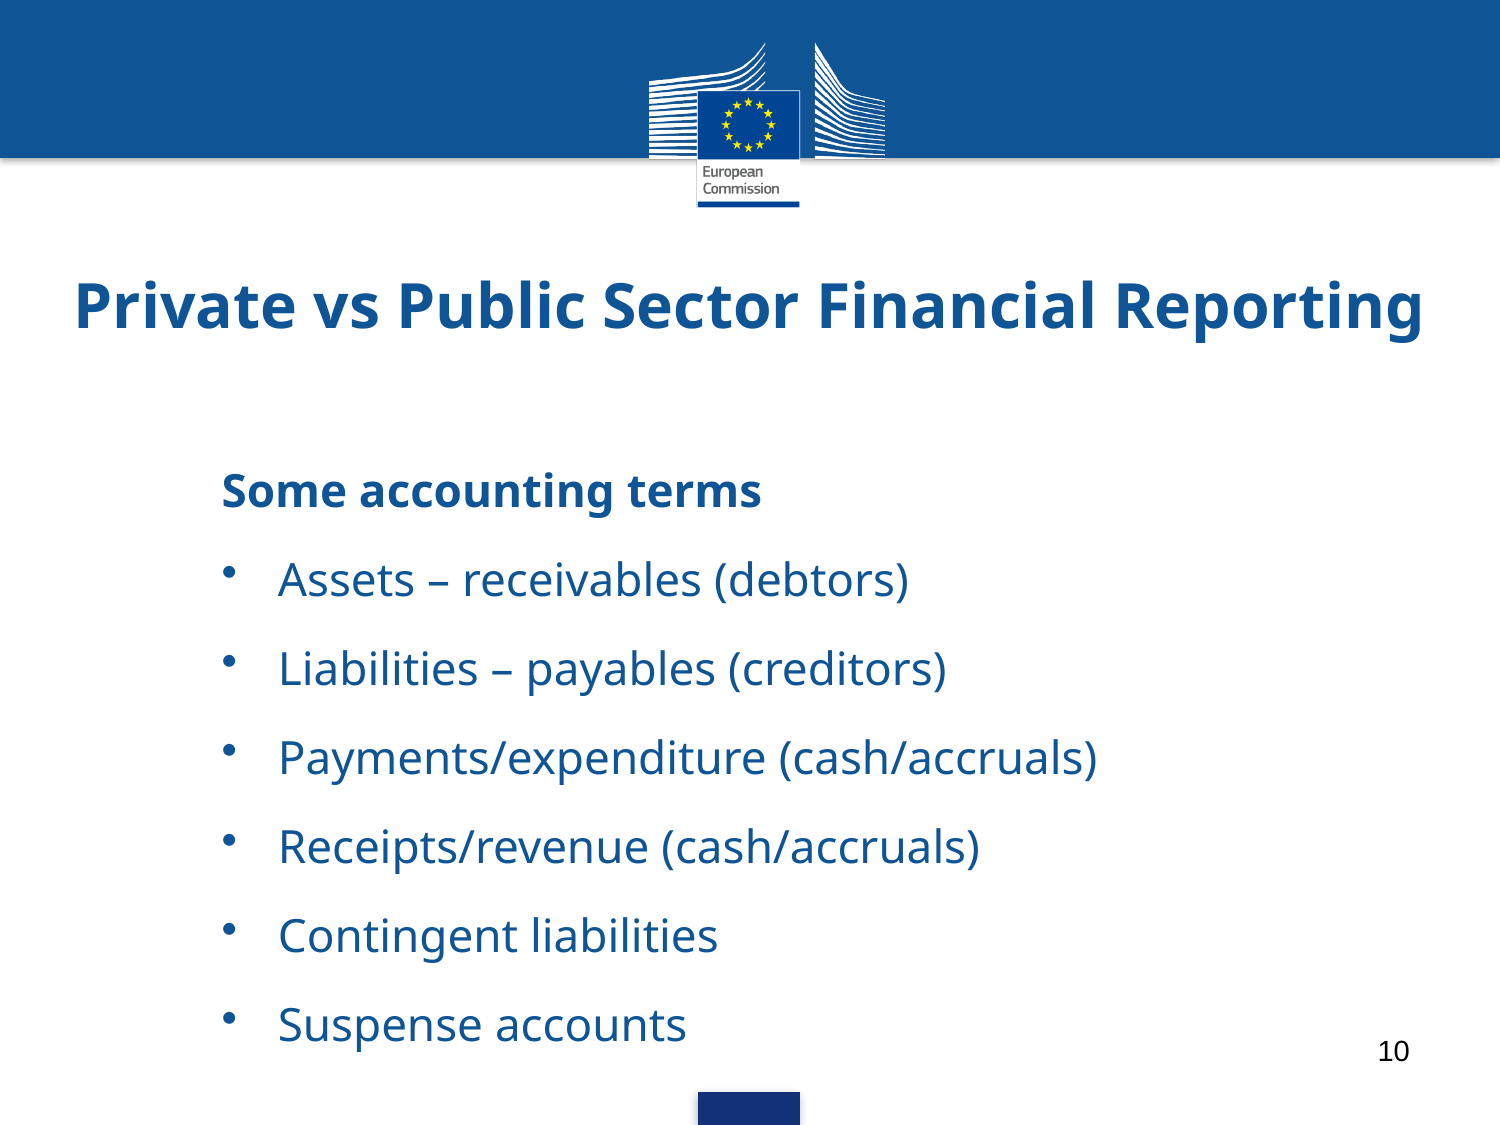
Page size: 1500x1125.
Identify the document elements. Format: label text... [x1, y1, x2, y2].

slide_number 10 [1074, 1024, 1426, 1103]
list Some accounting terms Assets – receivables (debtors) Liabilities – payables (creditors) Payments/expenditure (cash/accruals) Receipts/revenue (cash/accruals) Contingent liabilities Suspense accounts [206, 453, 1270, 1094]
picture [649, 42, 885, 208]
title Private vs Public Sector Financial Reporting [0, 209, 1500, 398]
